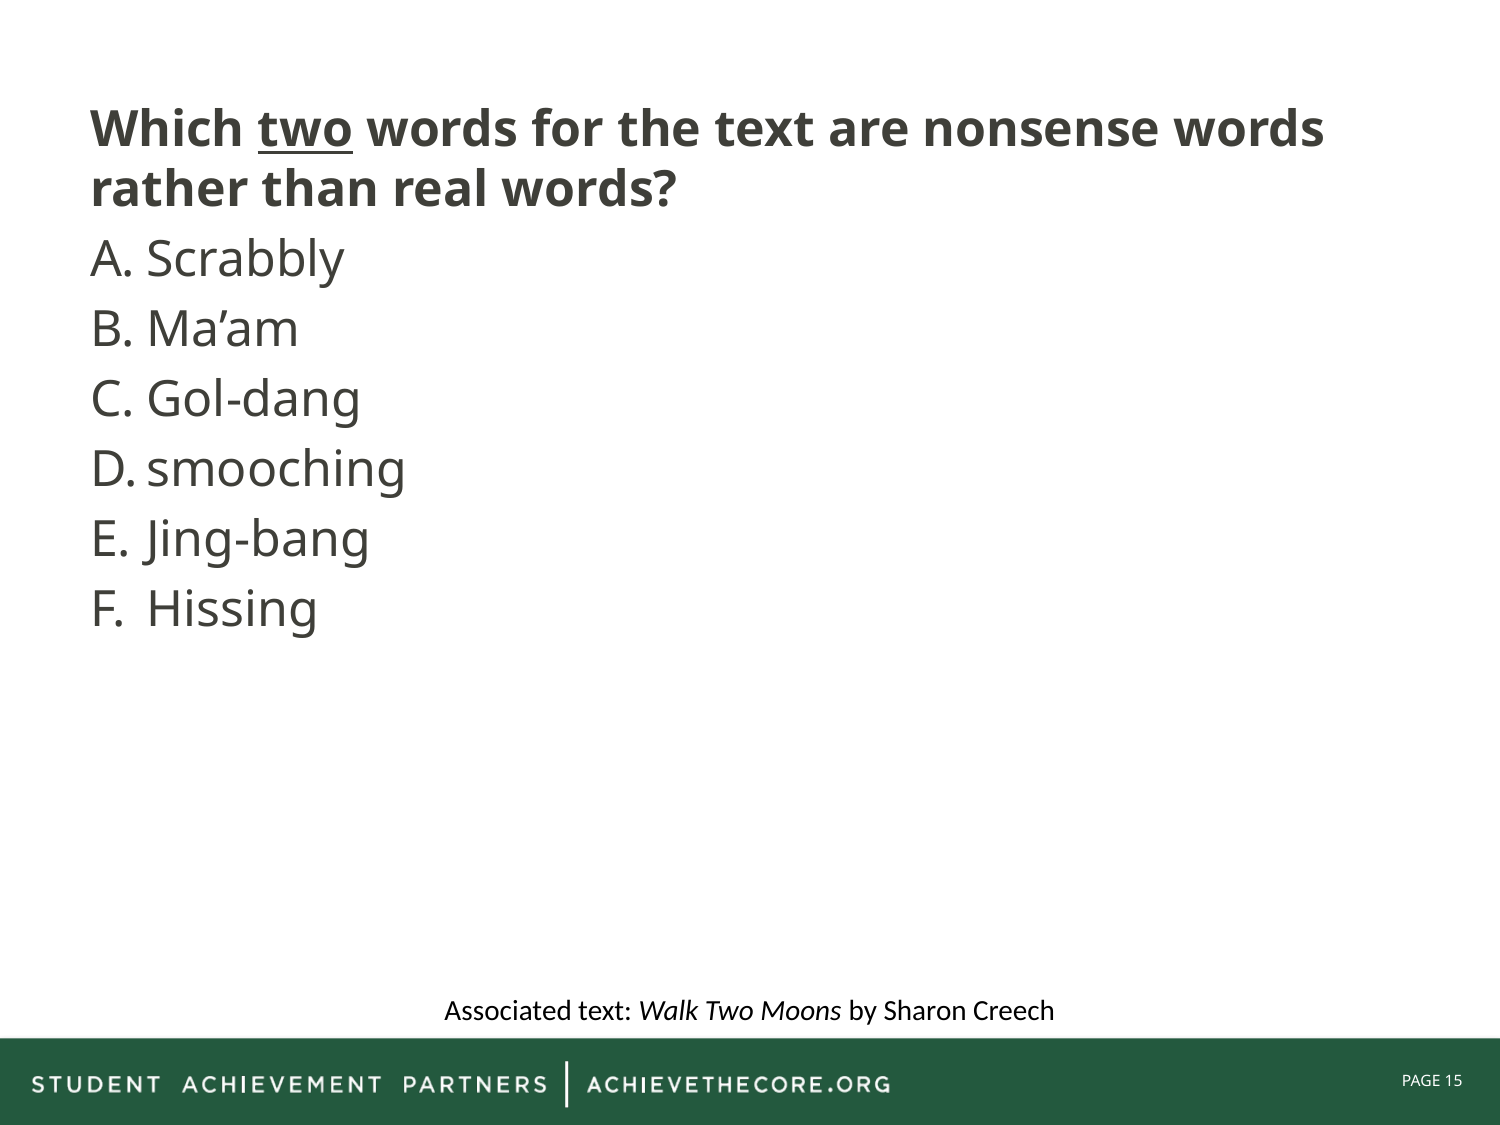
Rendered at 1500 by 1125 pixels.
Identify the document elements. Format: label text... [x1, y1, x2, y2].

text_box Associated text: Walk Two Moons by Sharon Creech [429, 983, 1071, 1034]
list Which two words for the text are nonsense words rather than real words? Scrabbly Ma’am Gol-dang smooching Jing-bang Hissing [75, 89, 1425, 799]
